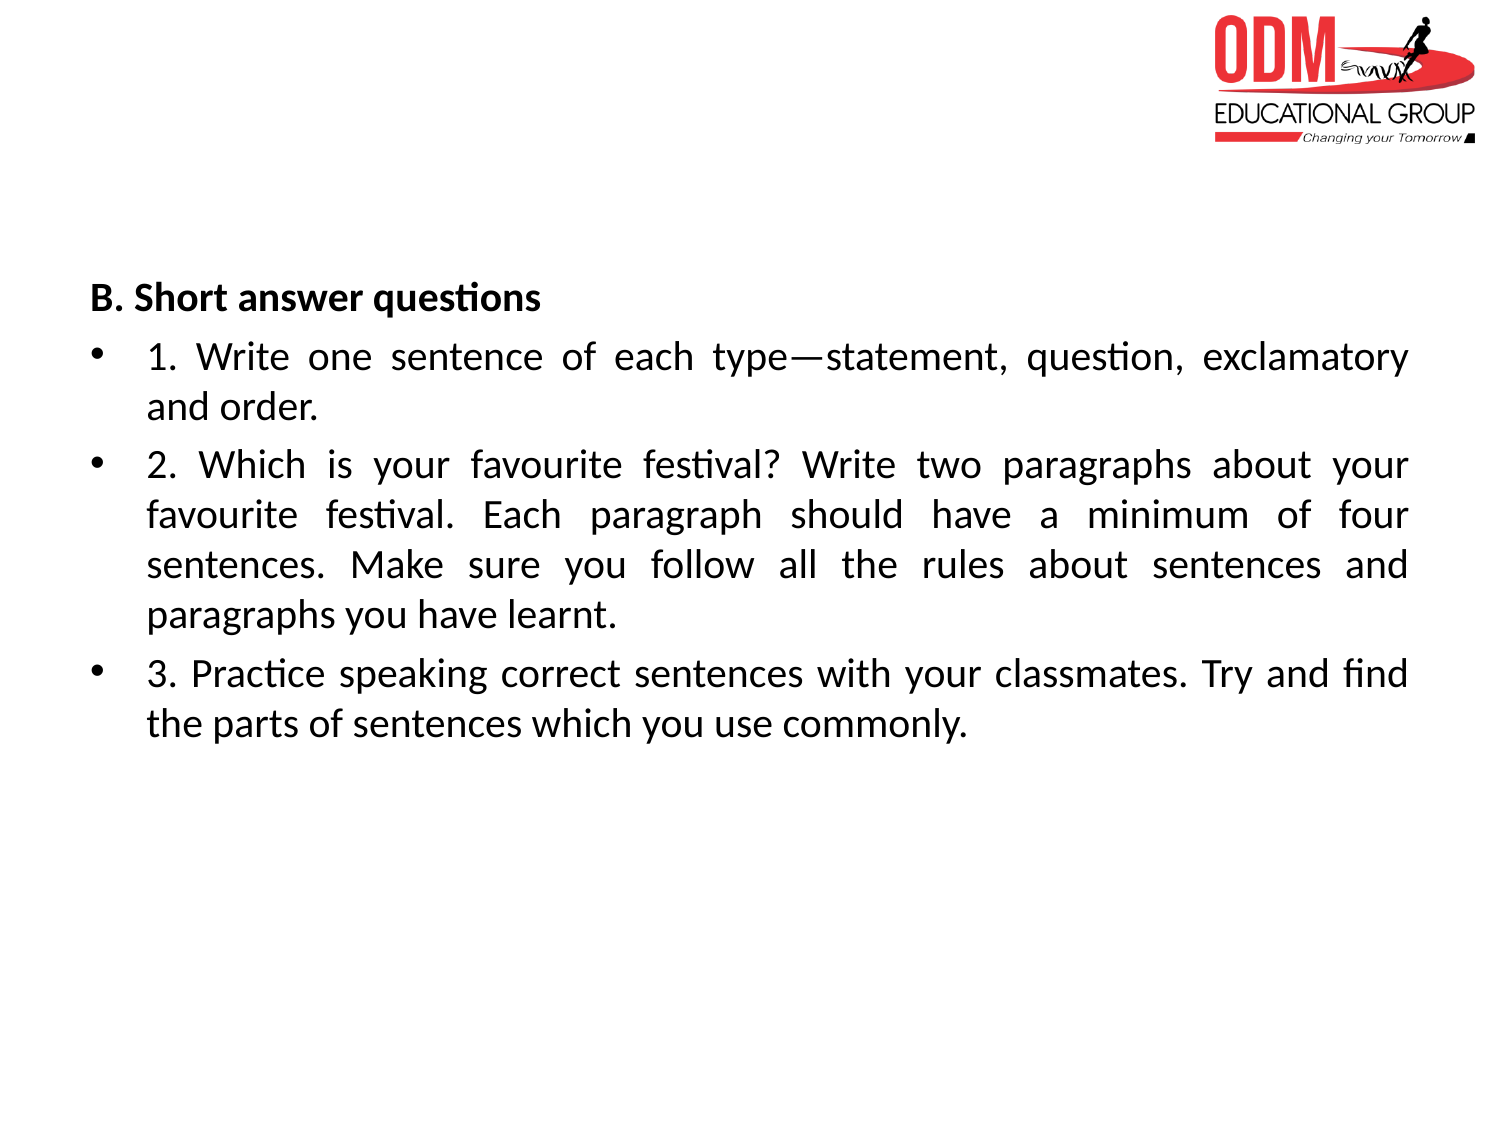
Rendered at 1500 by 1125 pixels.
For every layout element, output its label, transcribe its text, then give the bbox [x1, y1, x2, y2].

list B. Short answer questions 1. Write one sentence of each type—statement, question, exclamatory and order. 2. Which is your favourite festival? Write two paragraphs about your favourite festival. Each paragraph should have a minimum of four sentences. Make sure you follow all the rules about sentences and paragraphs you have learnt. 3. Practice speaking correct sentences with your classmates. Try and find the parts of sentences which you use commonly. [75, 262, 1425, 1005]
picture [1215, 14, 1475, 144]
